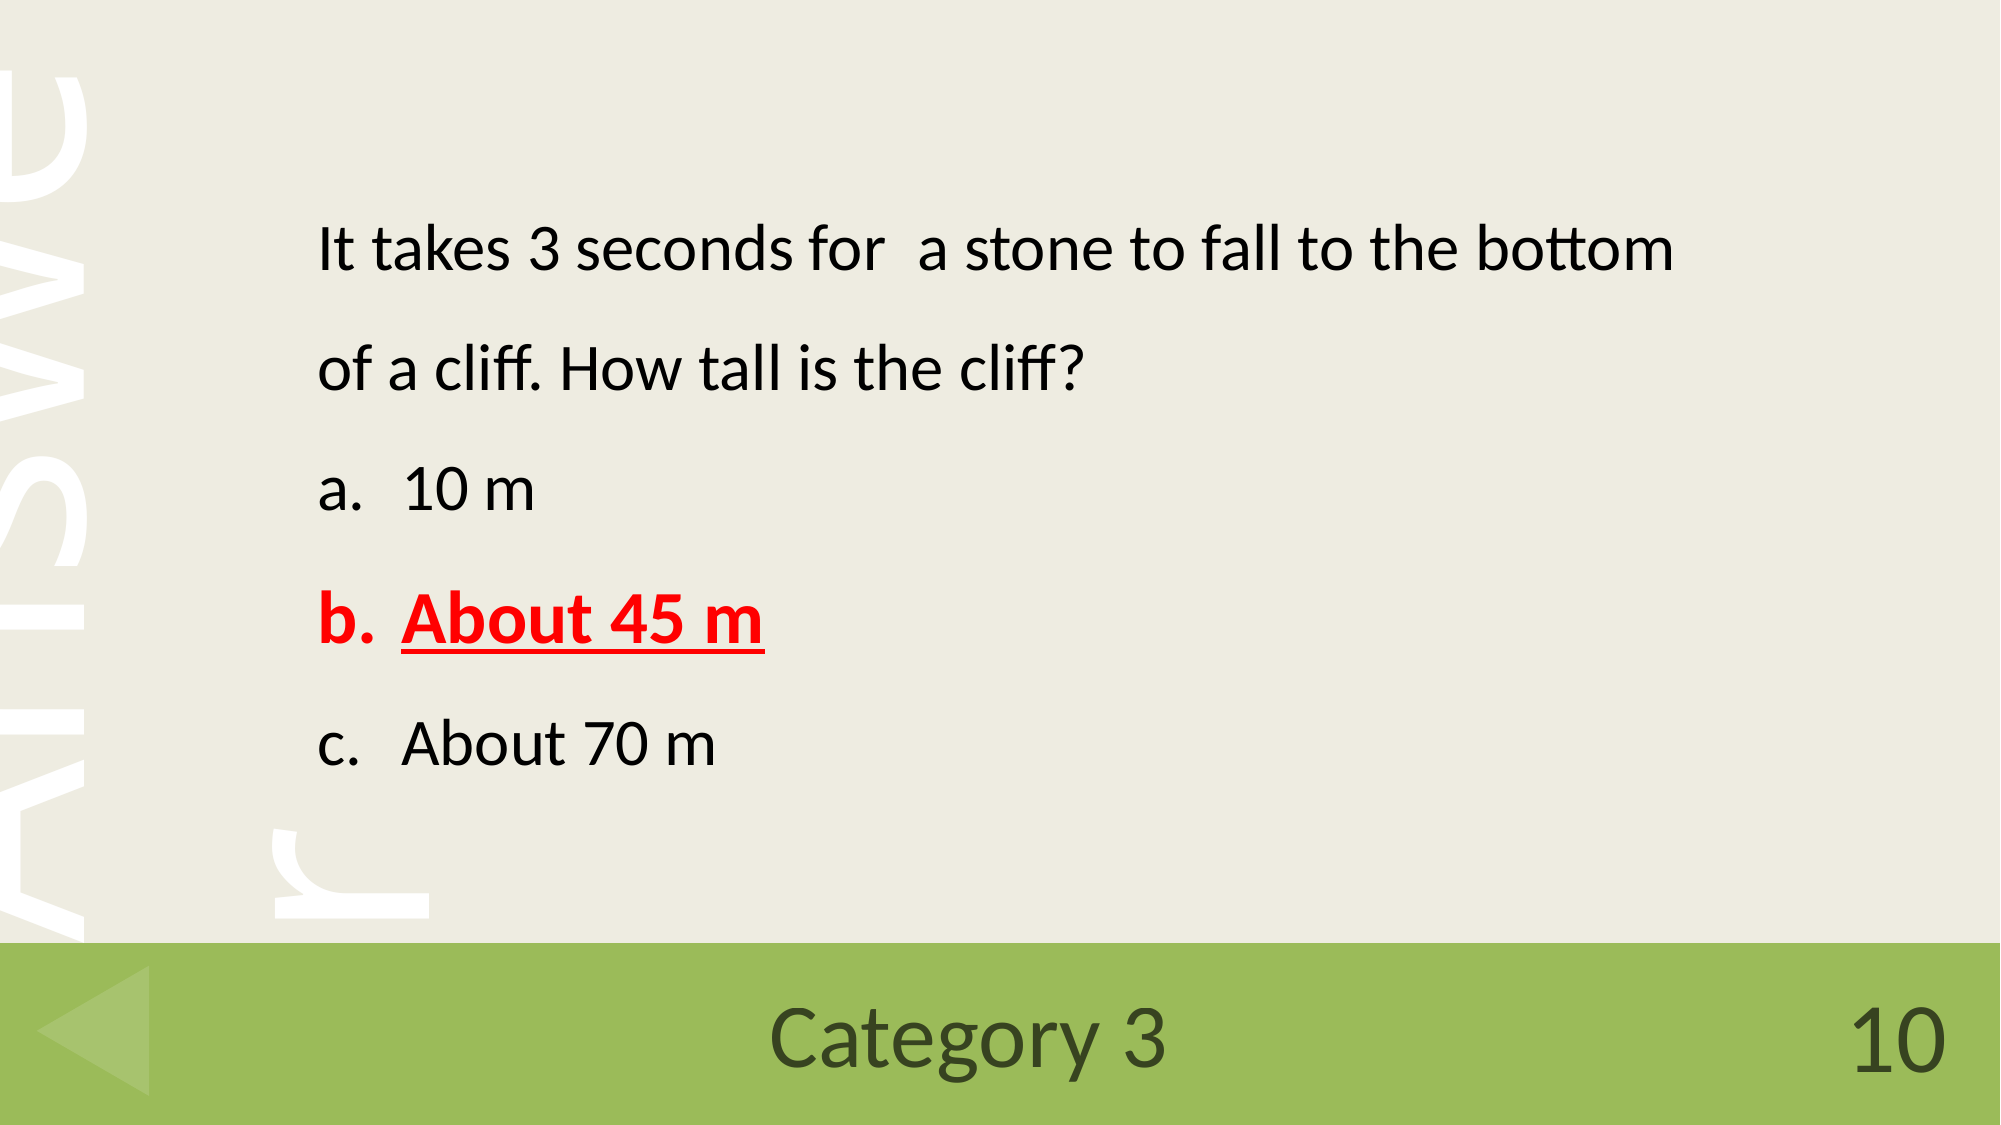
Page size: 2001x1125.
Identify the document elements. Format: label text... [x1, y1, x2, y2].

list It takes 3 seconds for a stone to fall to the bottom of a cliff. How tall is the cliff? 10 m About 45 m About 70 m [302, 307, 1760, 636]
list 10 [1869, 967, 1963, 1097]
title Category 3 [68, 937, 1869, 1125]
